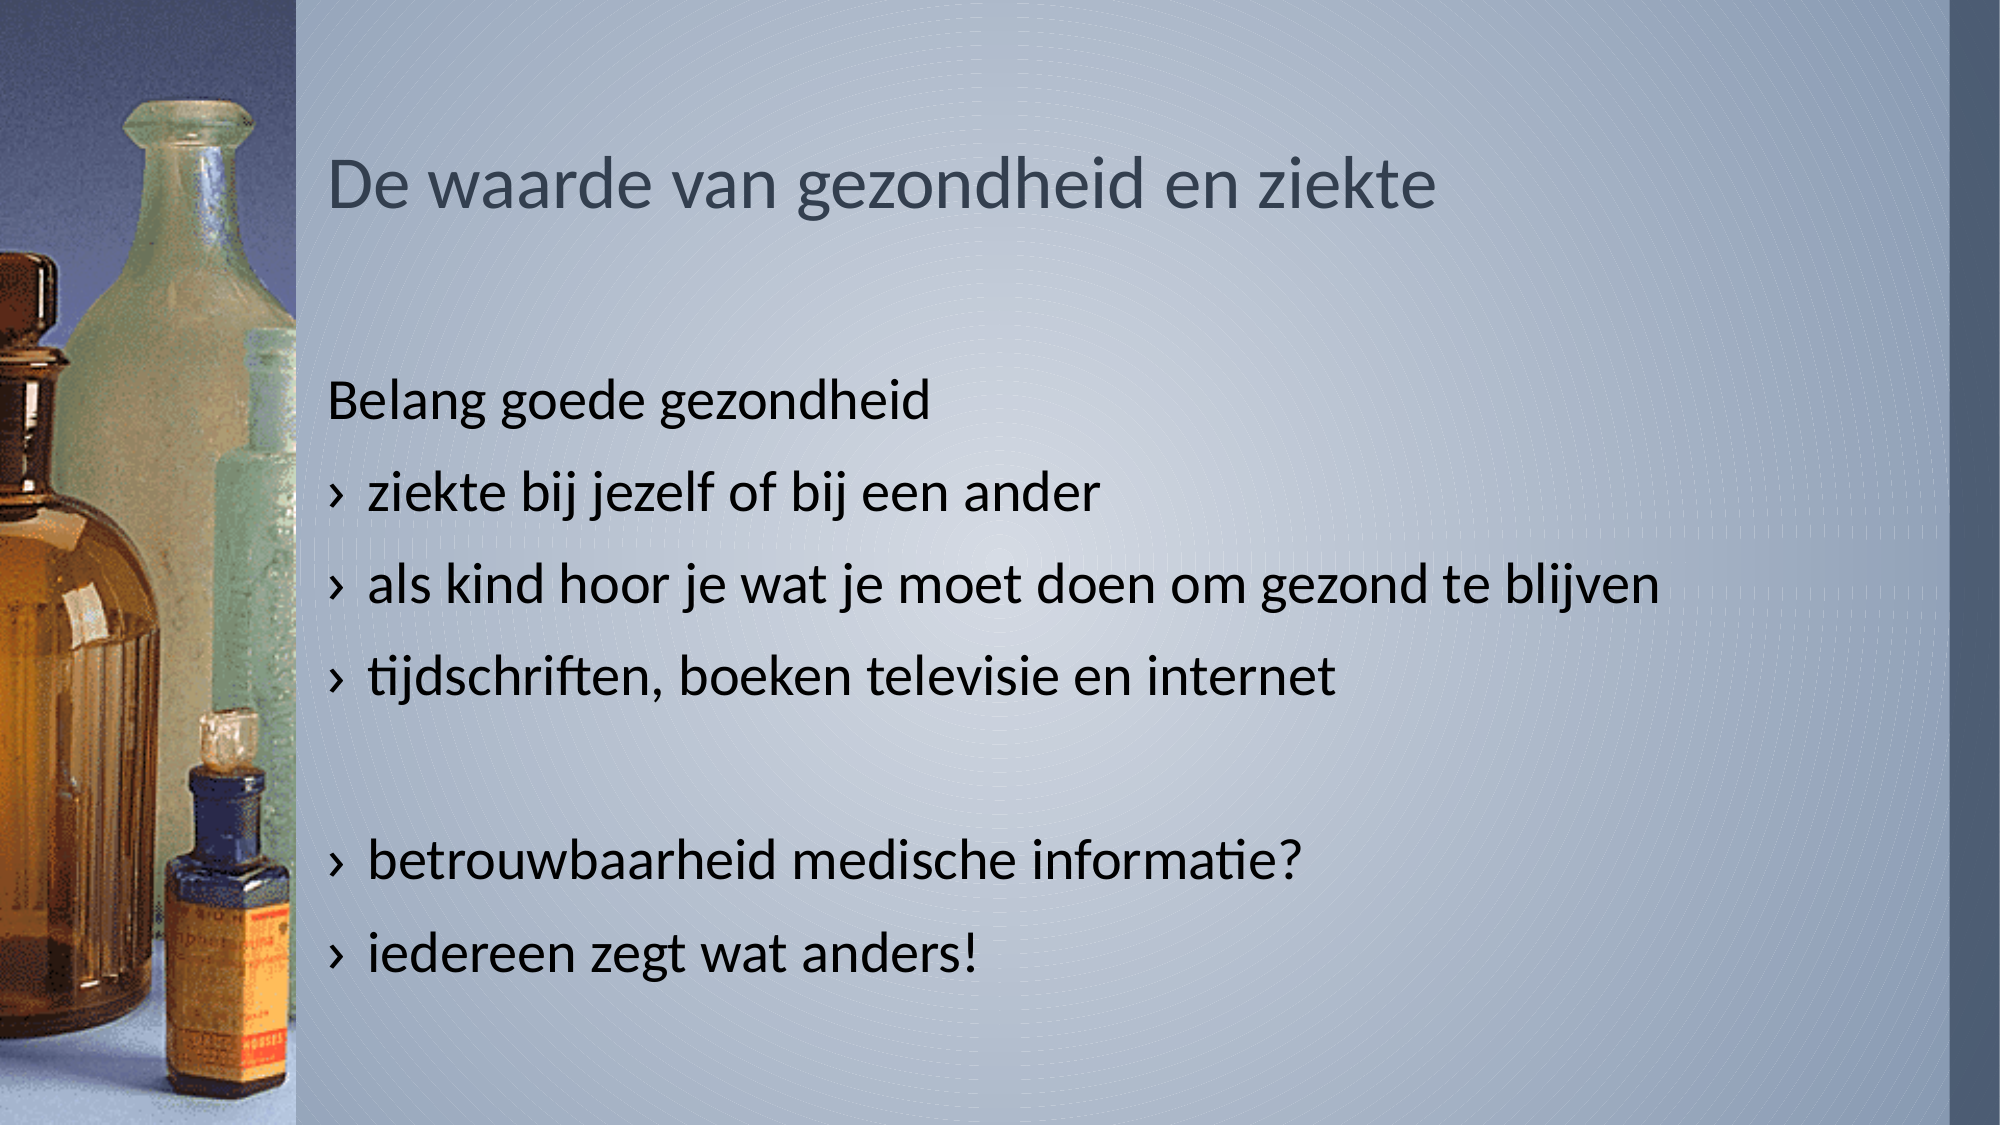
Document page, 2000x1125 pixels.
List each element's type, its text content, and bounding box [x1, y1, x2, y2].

list Belang goede gezondheid ziekte bij jezelf of bij een ander als kind hoor je wat je moet doen om gezond te blijven tijdschriften, boeken televisie en internet betrouwbaarheid medische informatie? iedereen zegt wat anders! [312, 262, 1867, 1013]
title De waarde van gezondheid en ziekte [312, 29, 1867, 233]
picture [0, 0, 296, 1125]
